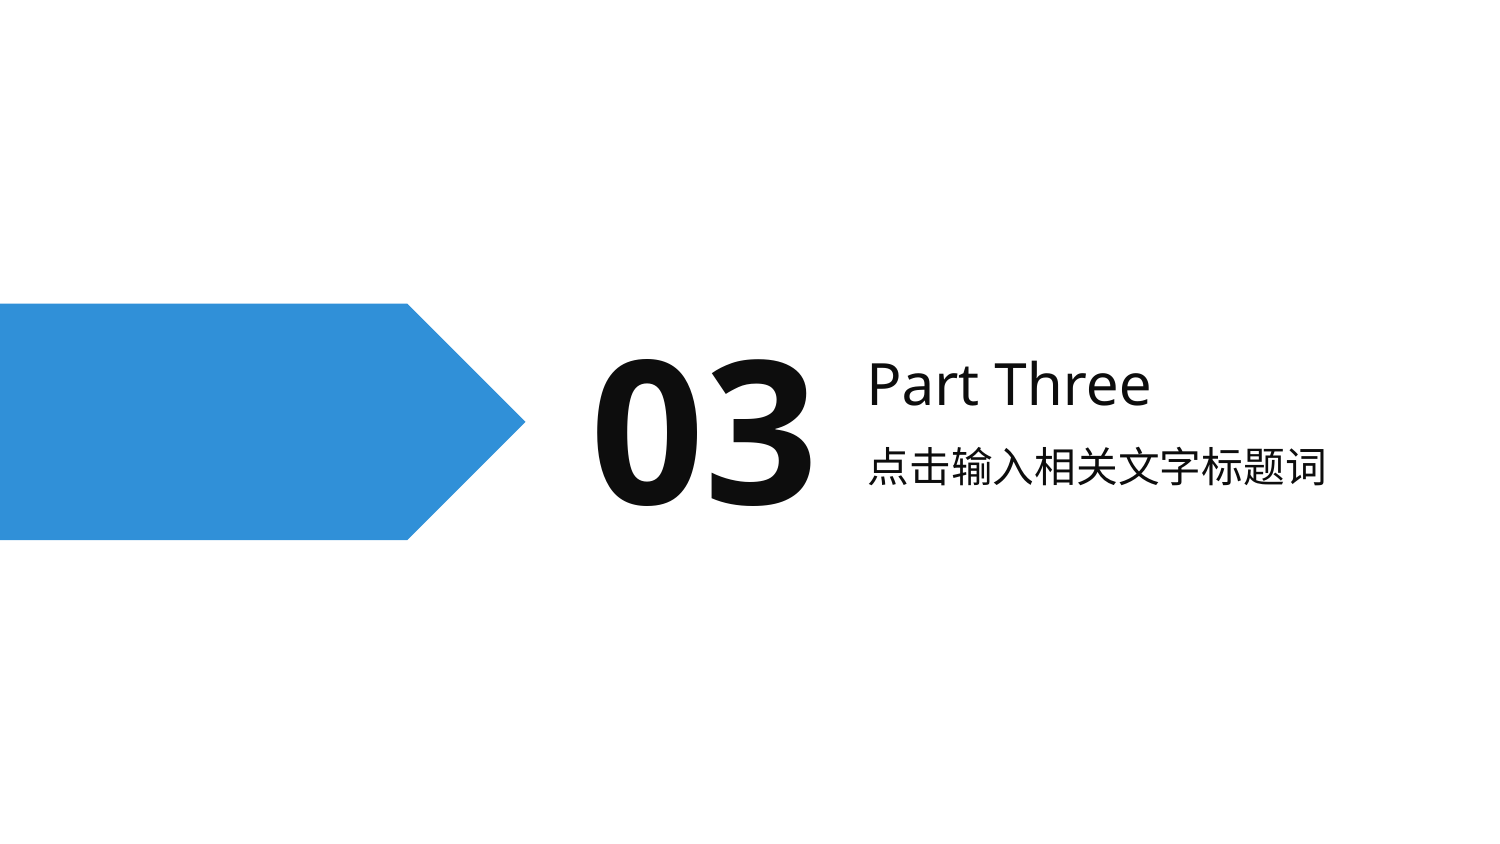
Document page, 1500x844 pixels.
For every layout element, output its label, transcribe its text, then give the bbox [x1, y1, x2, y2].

text_box 点击输入相关文字标题词 [852, 433, 1353, 499]
text_box Part Three [851, 339, 1167, 424]
text_box 03 [575, 297, 835, 553]
text_box [0, 301, 528, 543]
